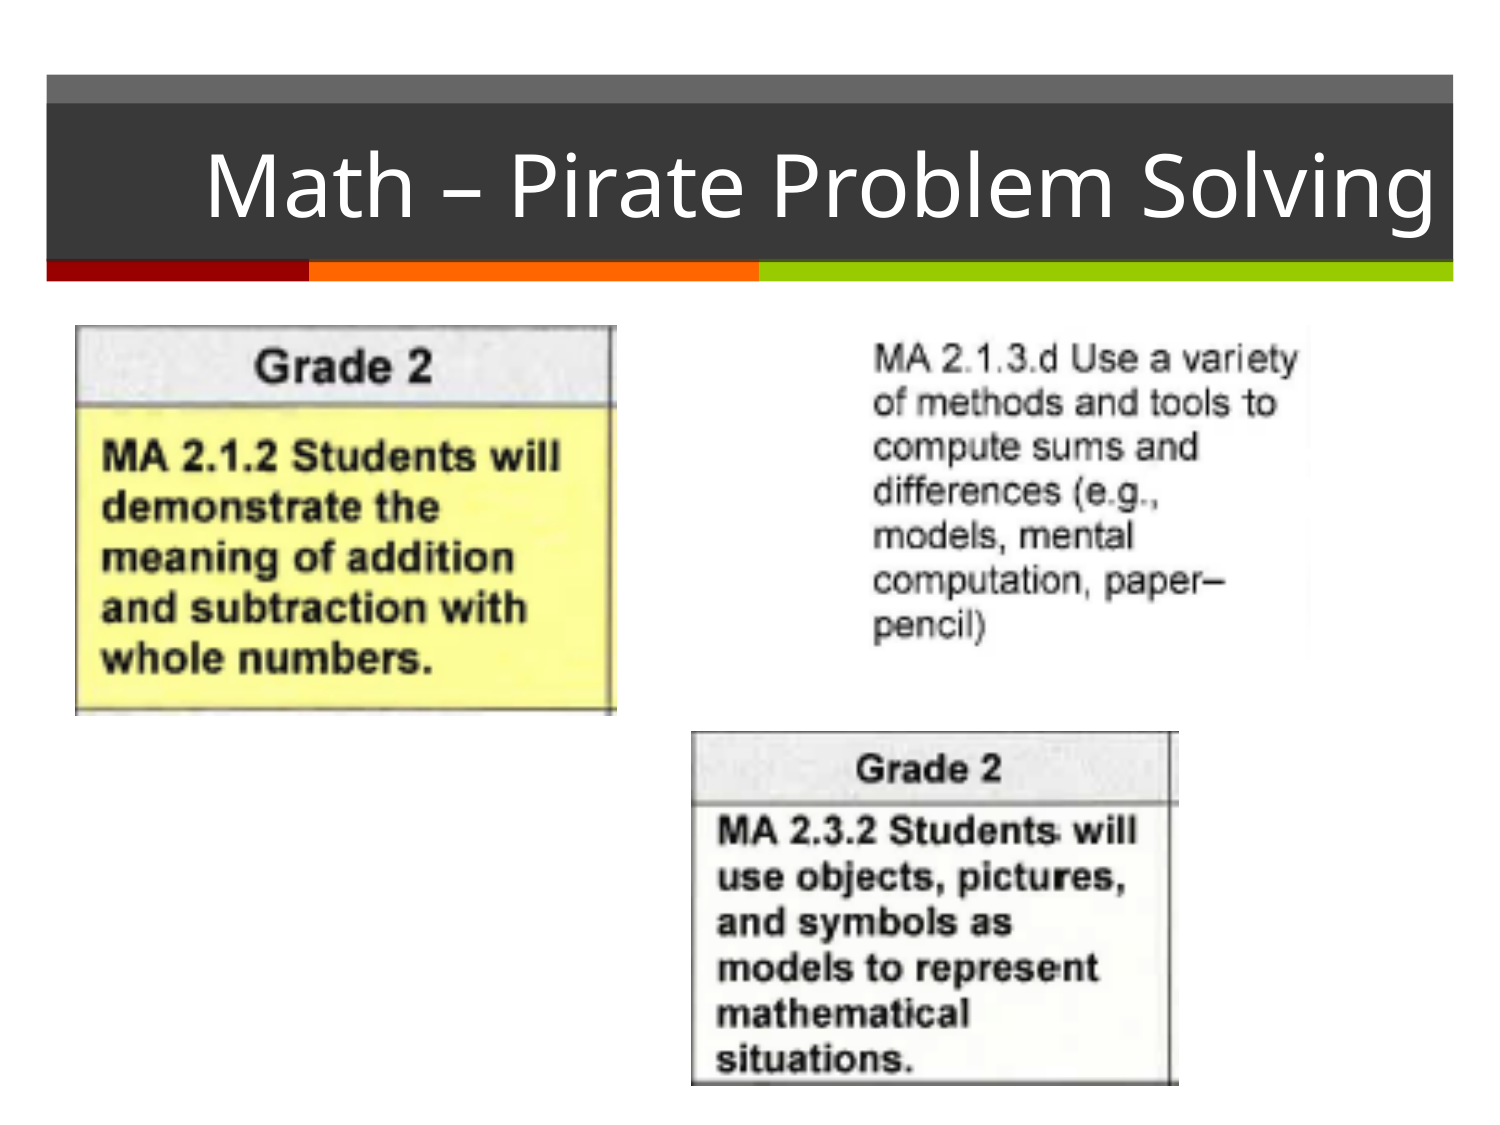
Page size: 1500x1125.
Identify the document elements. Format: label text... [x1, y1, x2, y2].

picture [690, 731, 1179, 1086]
title Math – Pirate Problem Solving [46, 103, 1454, 263]
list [0, 325, 692, 717]
picture [869, 325, 1311, 660]
